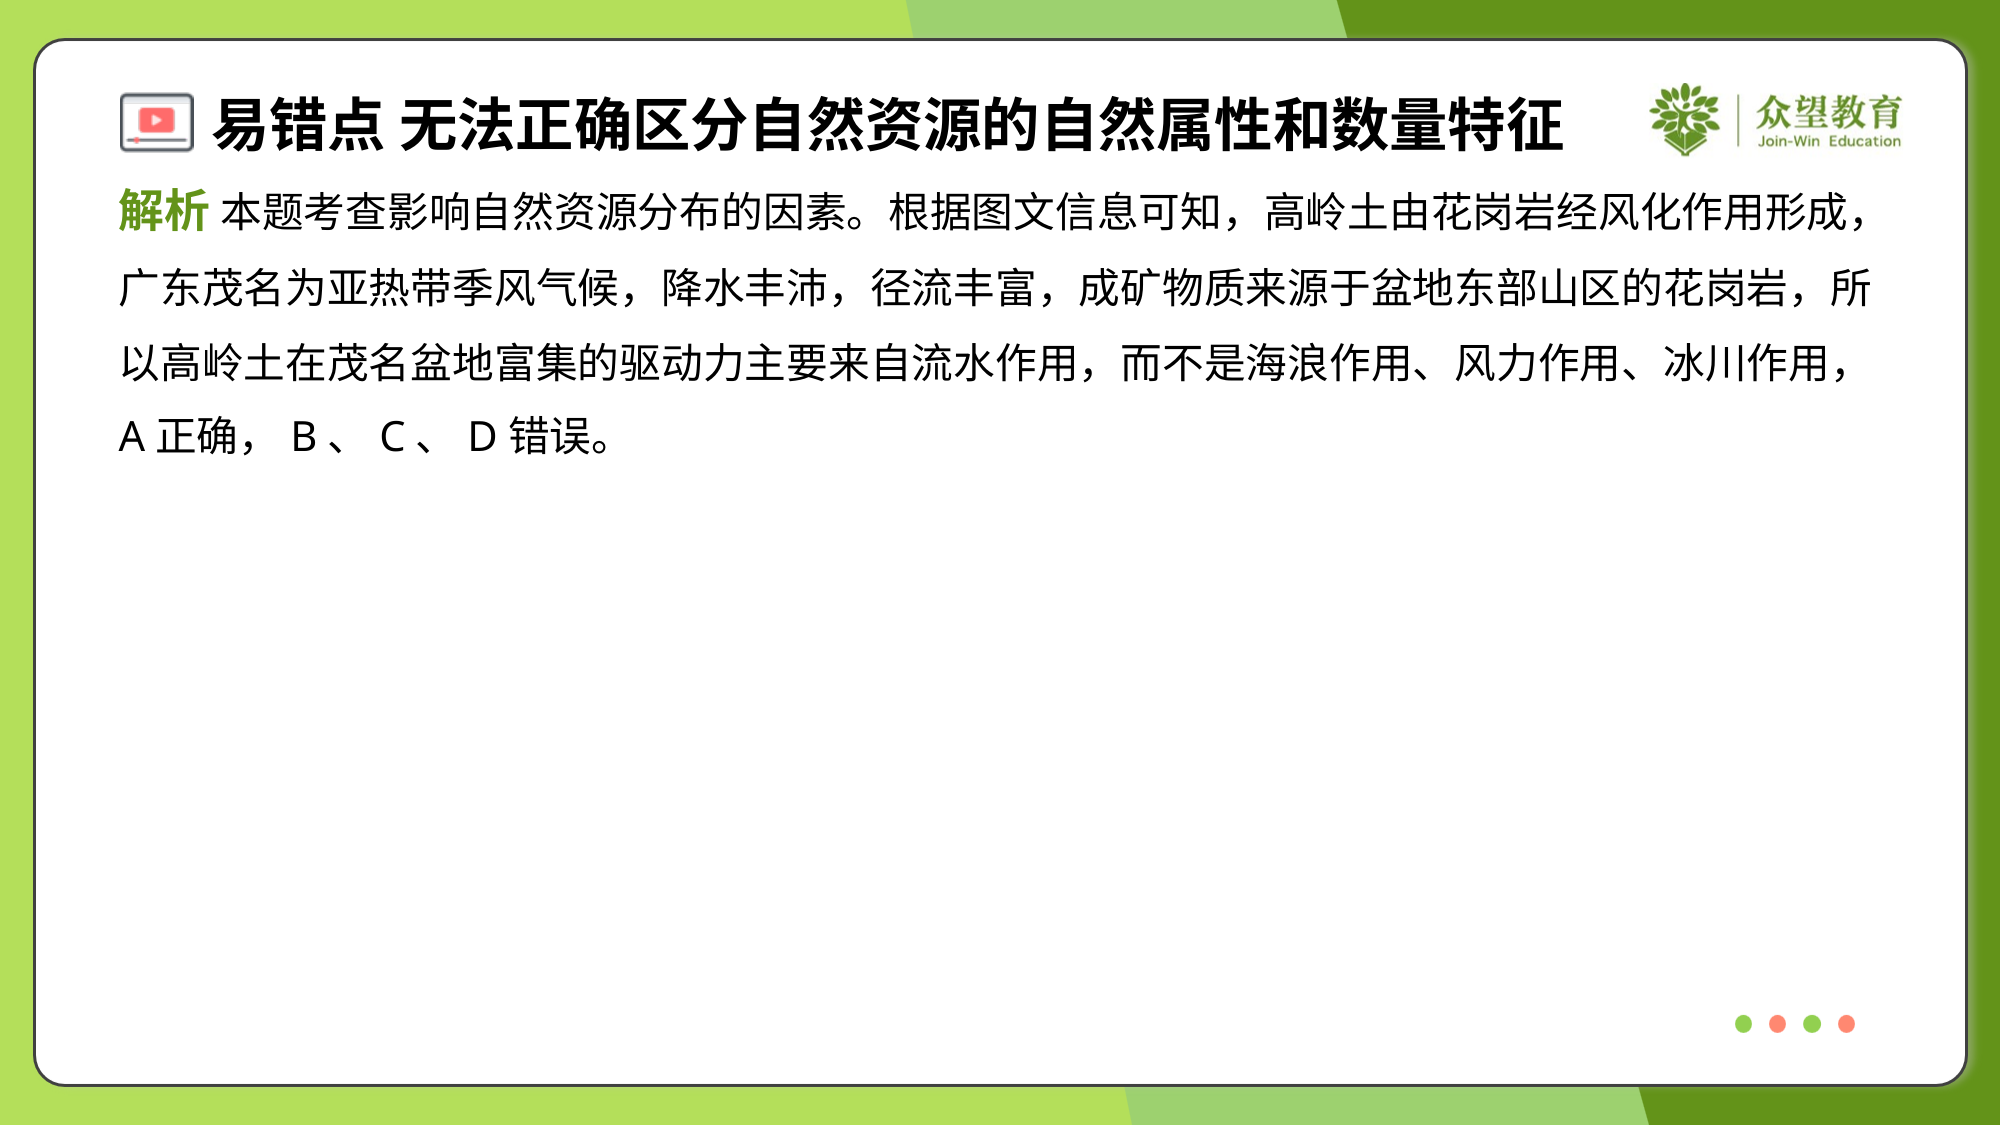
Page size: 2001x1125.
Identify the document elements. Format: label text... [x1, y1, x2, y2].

text_box 解析 本题考查影响自然资源分布的因素。根据图文信息可知，高岭土由花岗岩经风化作用形成， 广东茂名为亚热带季风气候，降水丰沛，径流丰富，成矿物质来源于盆地东部山区的花岗岩，所 以高岭土在茂名盆地富集的驱动力主要来自流水作用，而不是海浪作用、风力作用、冰川作用， A正确，B、C、D错误。 [118, 159, 1883, 452]
picture [0, 0, 2000, 1125]
